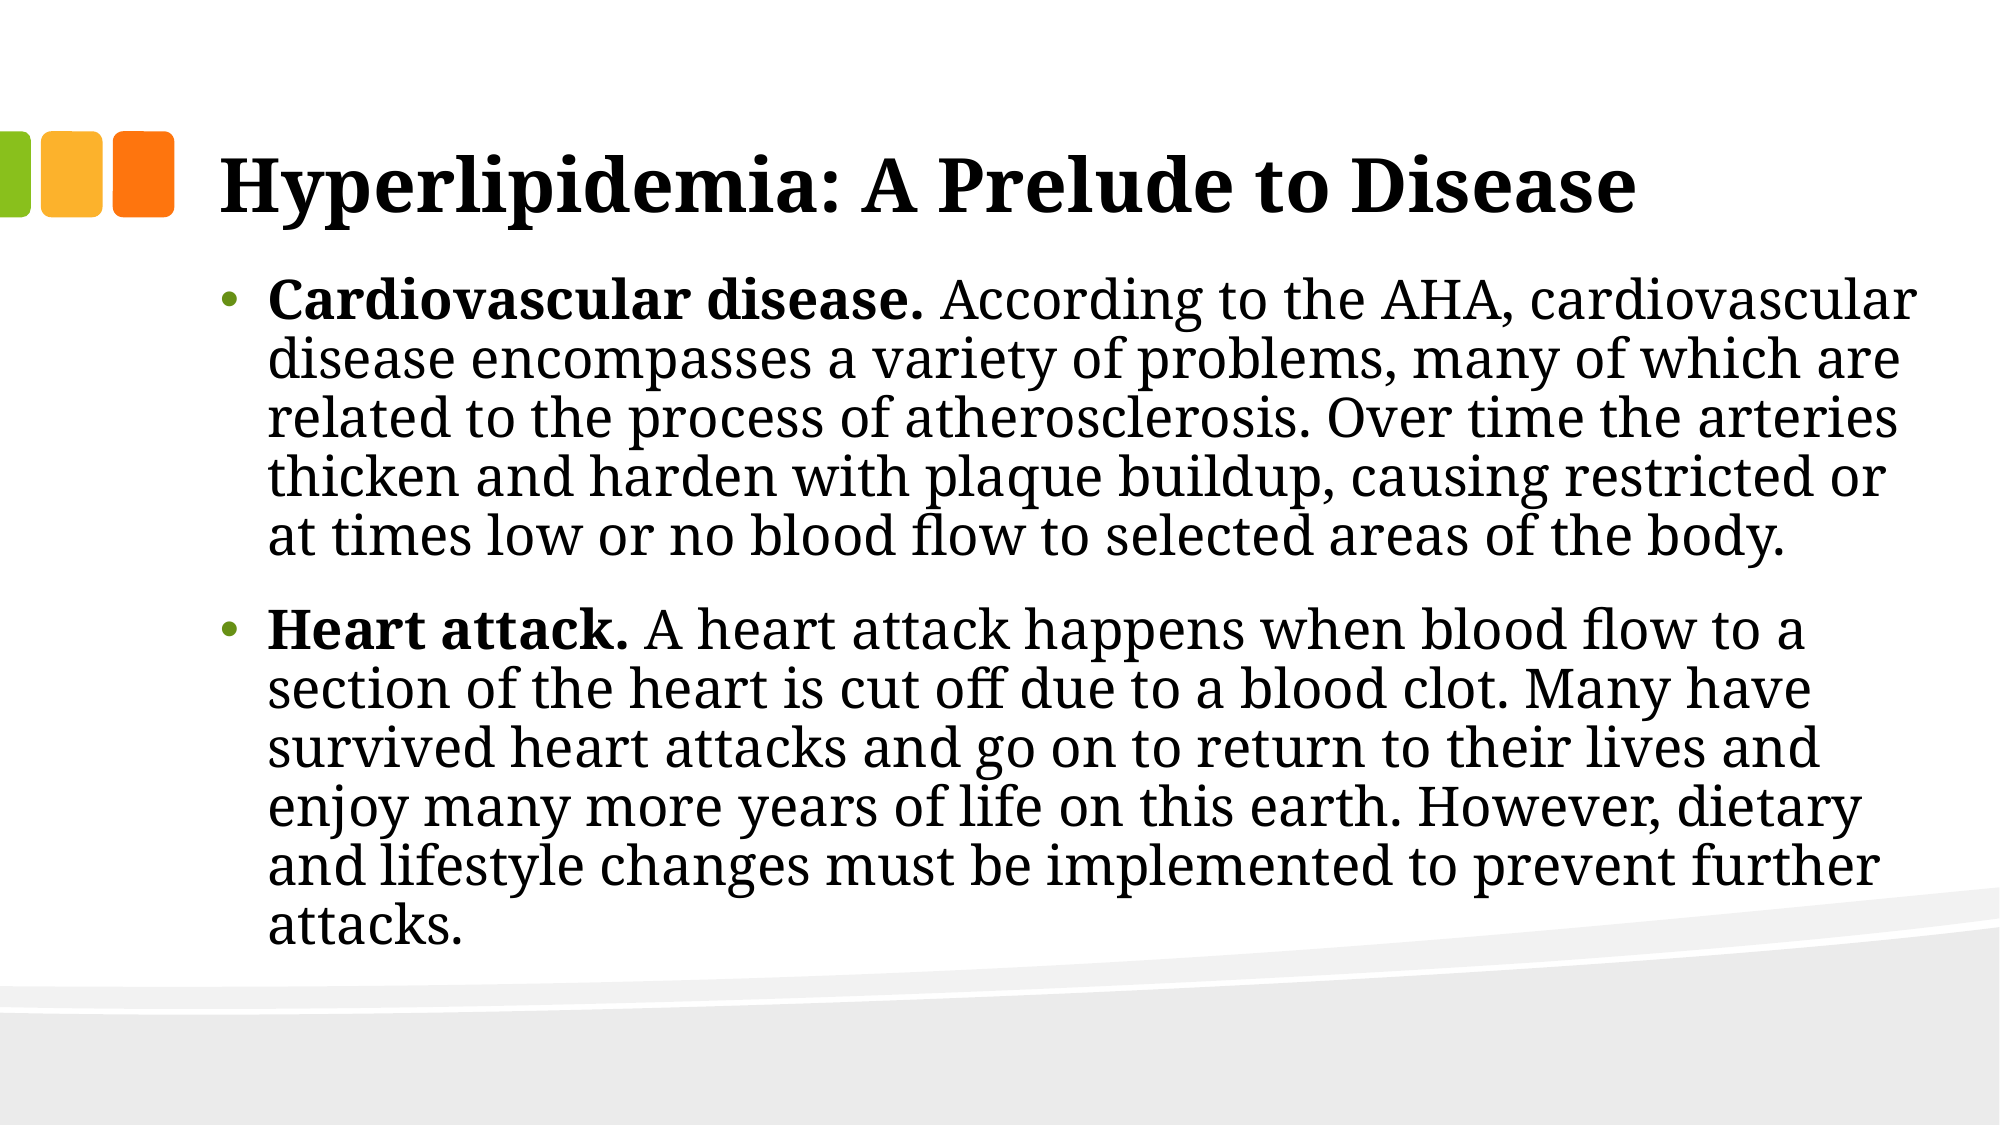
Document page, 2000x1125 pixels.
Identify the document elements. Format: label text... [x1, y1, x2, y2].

title Hyperlipidemia: A Prelude to Disease [199, 24, 1800, 238]
list Cardiovascular disease. According to the AHA, cardiovascular disease encompasses a variety of problems, many of which are related to the process of atherosclerosis. Over time the arteries thicken and harden with plaque buildup, causing restricted or at times low or no blood flow to selected areas of the body. Heart attack. A heart attack happens when blood flow to a section of the heart is cut off due to a blood clot. Many have survived heart attacks and go on to return to their lives and enjoy many more years of life on this earth. However, dietary and lifestyle changes must be implemented to prevent further attacks. [199, 262, 1950, 1013]
